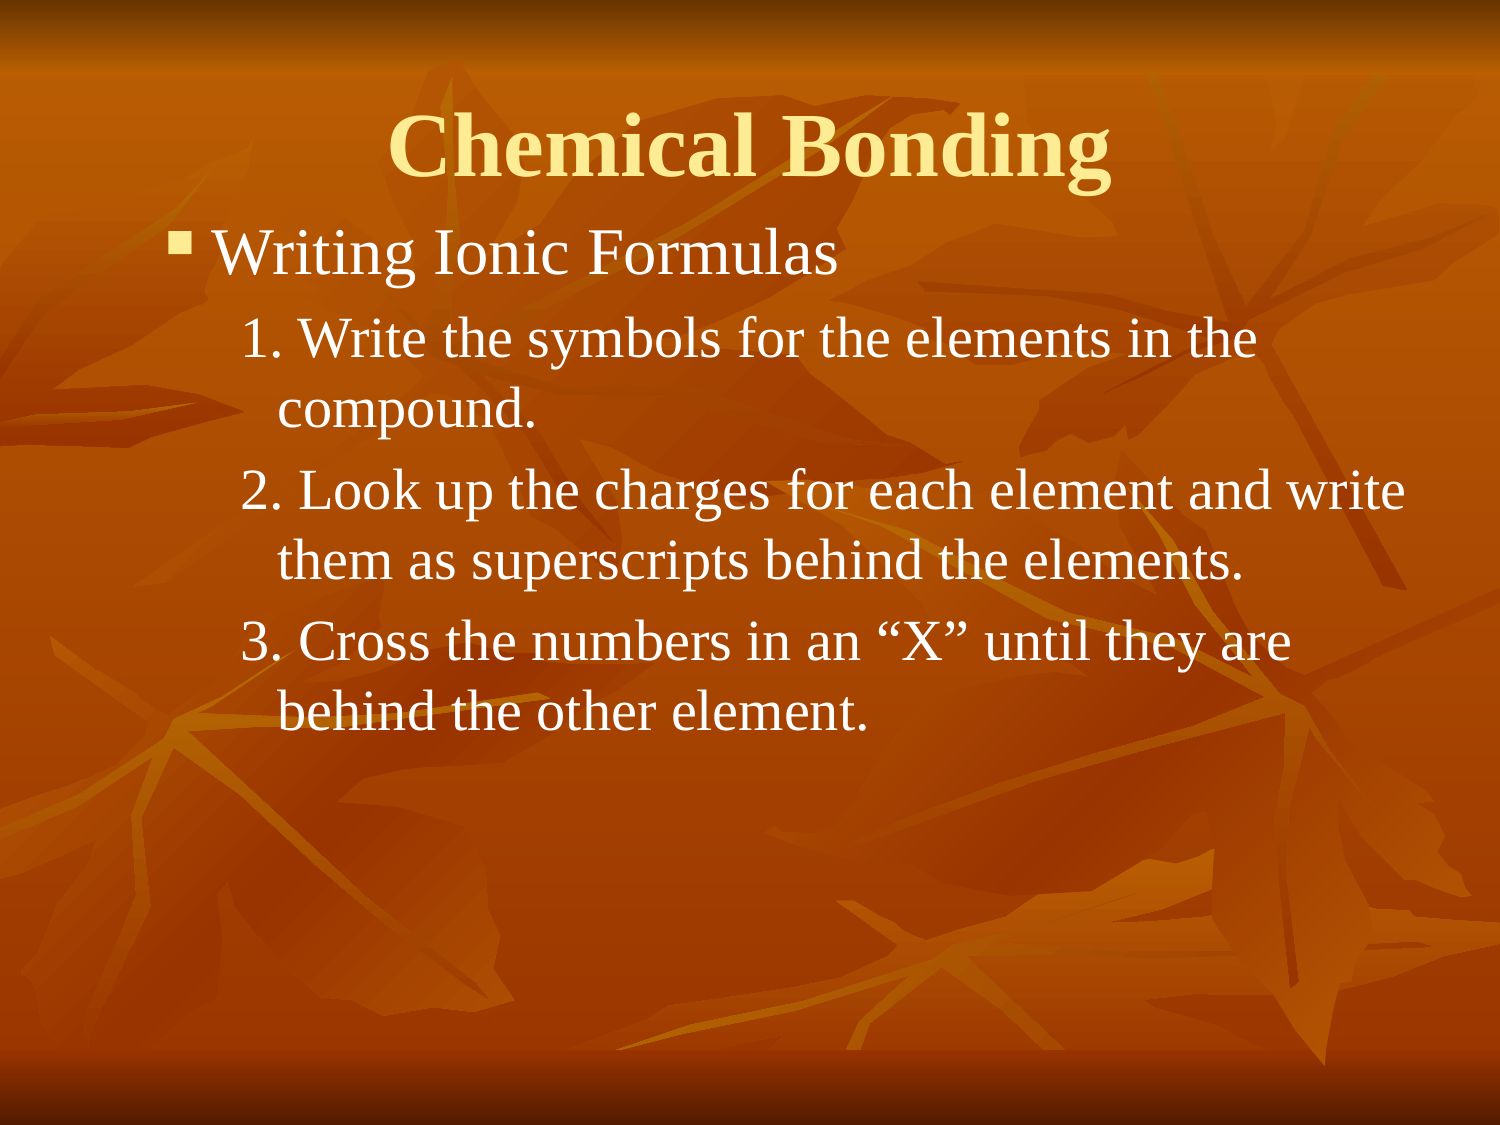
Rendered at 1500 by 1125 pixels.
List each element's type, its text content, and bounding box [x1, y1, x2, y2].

list Writing Ionic Formulas 1. Write the symbols for the elements in the compound. 2. Look up the charges for each element and write them as superscripts behind the elements. 3. Cross the numbers in an “X” until they are behind the other element. [74, 199, 1426, 1006]
title Chemical Bonding [74, 45, 1426, 199]
